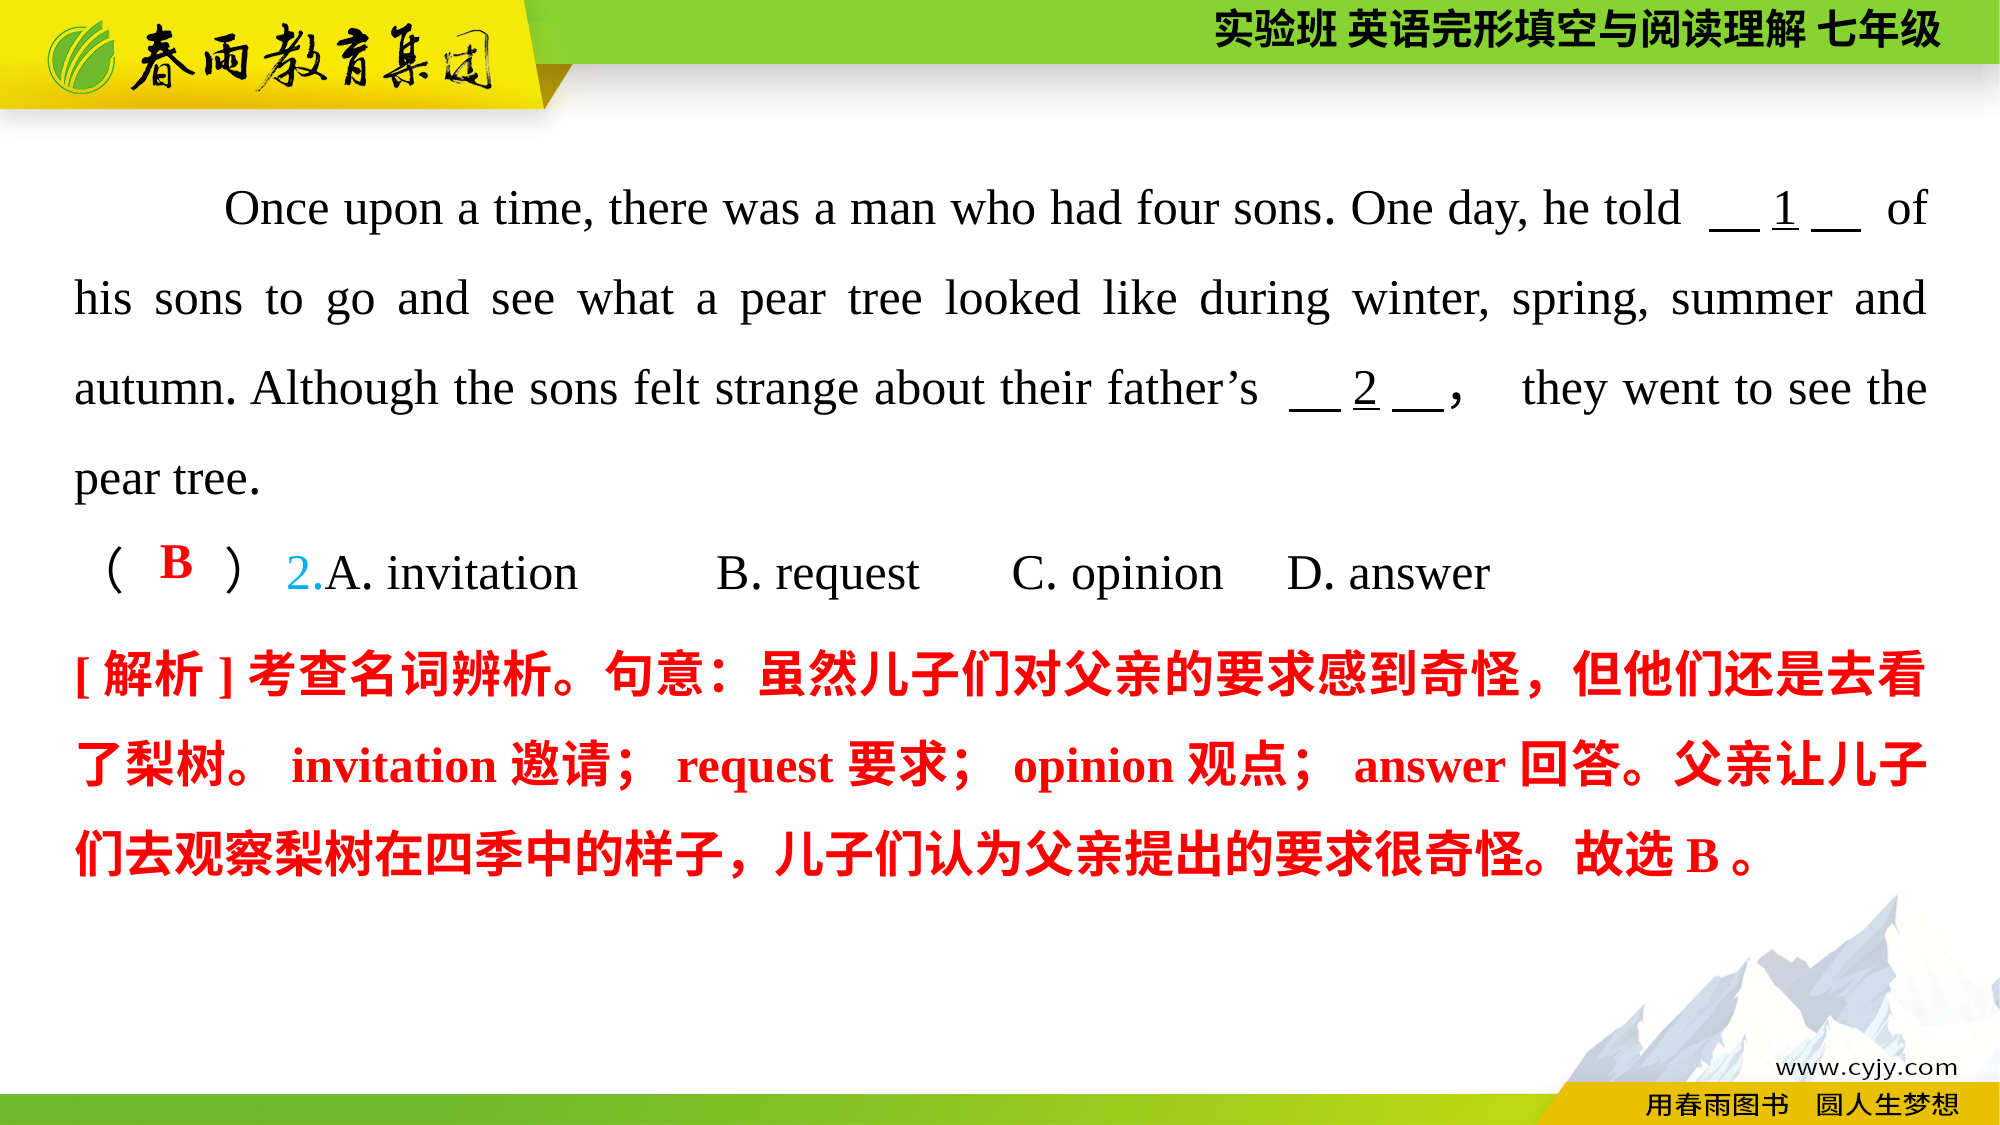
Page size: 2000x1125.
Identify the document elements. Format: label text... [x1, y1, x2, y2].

list Once upon a time, there was a man who had four sons. One day, he told 1 of his sons to go and see what a pear tree looked like during winter, spring, summer and autumn. Although the sons felt strange about their father’s 2 ， they went to see the pear tree. [59, 137, 1944, 501]
text_box （ ）2.A. invitation B. request C. opinion D. answer [59, 501, 1944, 605]
picture [0, 0, 2000, 1125]
text_box B [145, 521, 209, 596]
text_box [解析]考查名词辨析。句意：虽然儿子们对父亲的要求感到奇怪，但他们还是去看了梨树。invitation邀请；request要求；opinion观点；answer回答。父亲让儿子们去观察梨树在四季中的样子，儿子们认为父亲提出的要求很奇怪。故选B。 [59, 605, 1944, 891]
